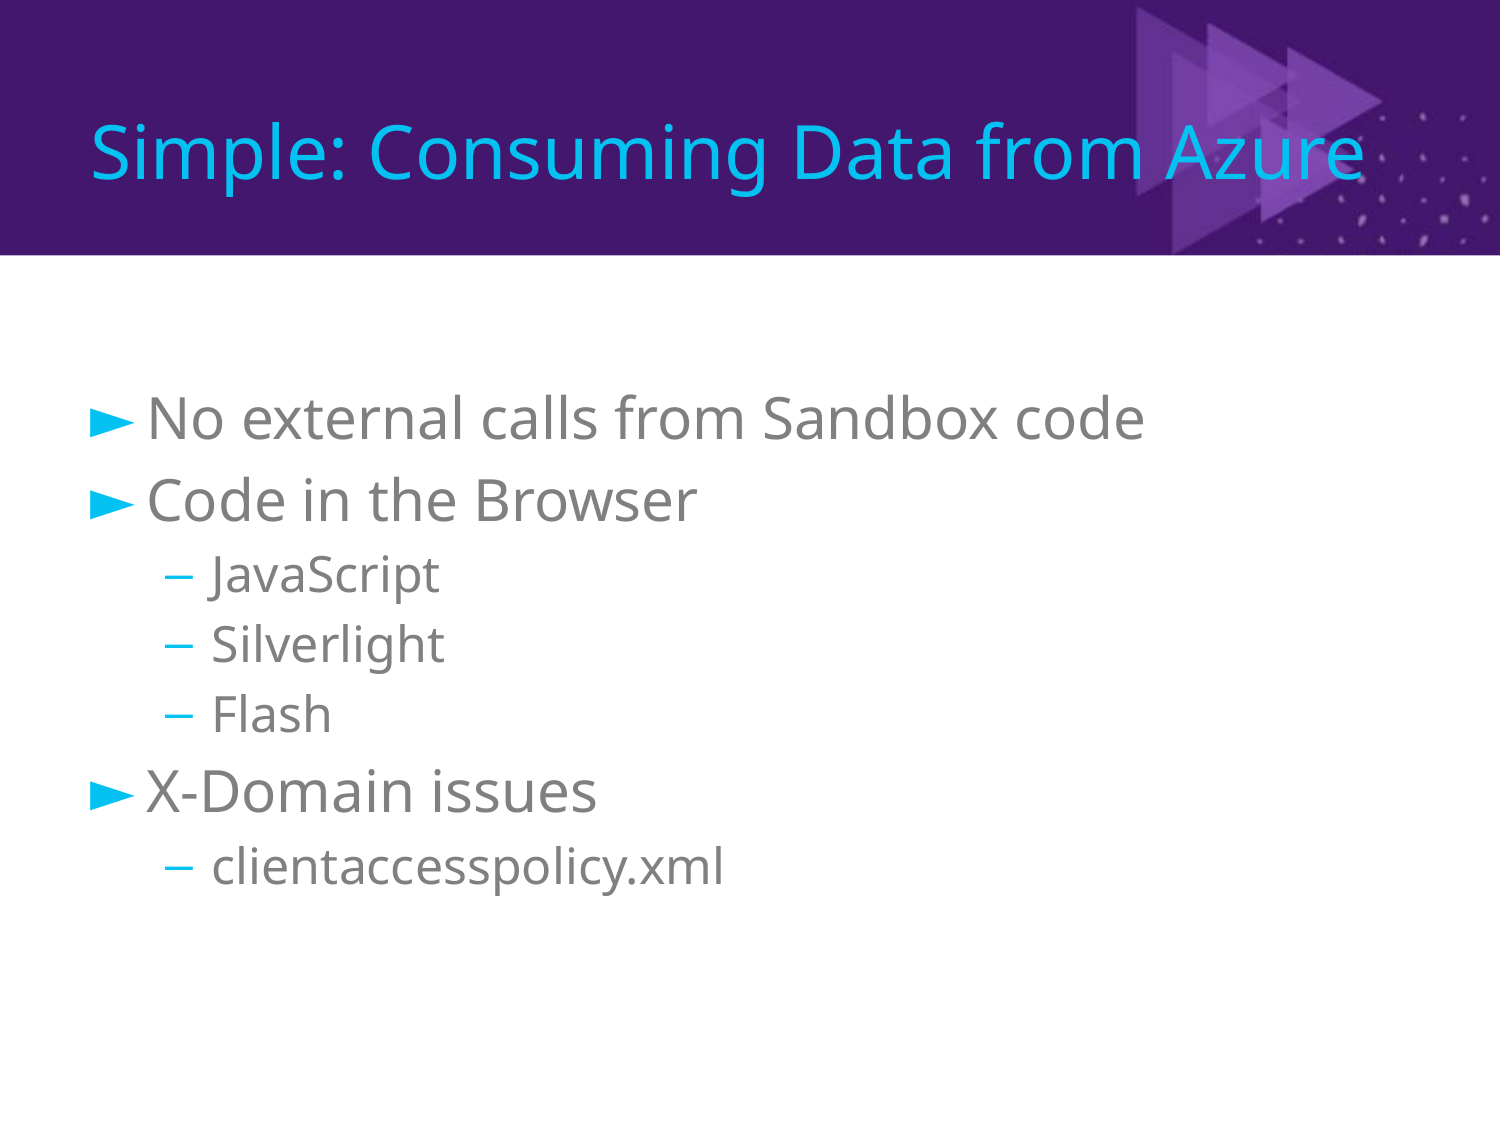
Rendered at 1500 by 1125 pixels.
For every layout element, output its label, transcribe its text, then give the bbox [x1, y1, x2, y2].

picture [0, 0, 1500, 255]
title Simple: Consuming Data from Azure [75, 56, 1425, 244]
list No external calls from Sandbox code Code in the Browser JavaScript Silverlight Flash X-Domain issues clientaccesspolicy.xml [75, 373, 1425, 1005]
